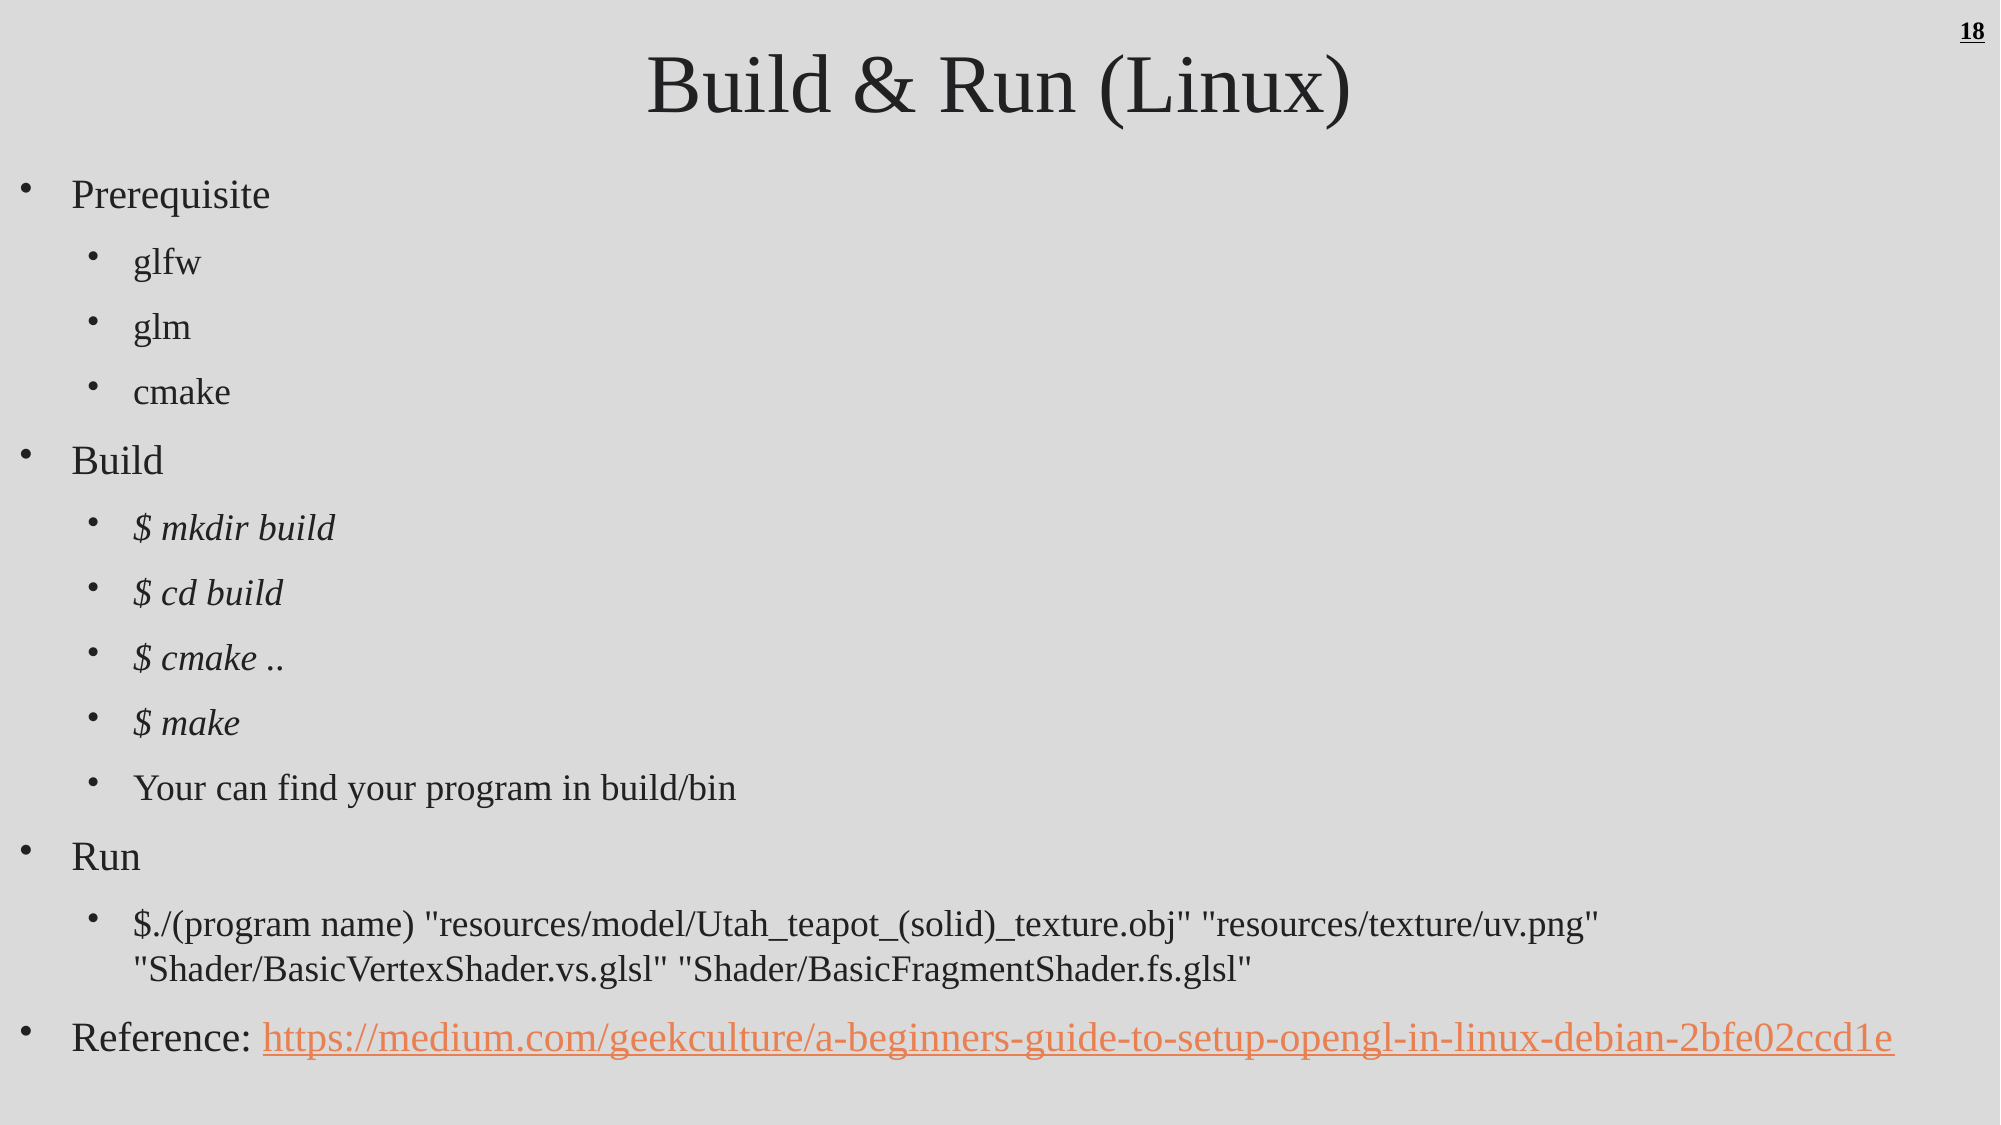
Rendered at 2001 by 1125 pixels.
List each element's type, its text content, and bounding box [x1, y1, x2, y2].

list Prerequisite glfw glm cmake Build $ mkdir build $ cd build $ cmake .. $ make Your can find your program in build/bin Run $./(program name) "resources/model/Utah_teapot_(solid)_texture.obj" "resources/texture/uv.png" "Shader/BasicVertexShader.vs.glsl" "Shader/BasicFragmentShader.fs.glsl" Reference: https://medium.com/geekculture/a-beginners-guide-to-setup-opengl-in-linux-debian-2bfe02ccd1e [0, 159, 2000, 1125]
title Build & Run (Linux) [150, 0, 1850, 159]
slide_number 18 [1876, 0, 2000, 60]
